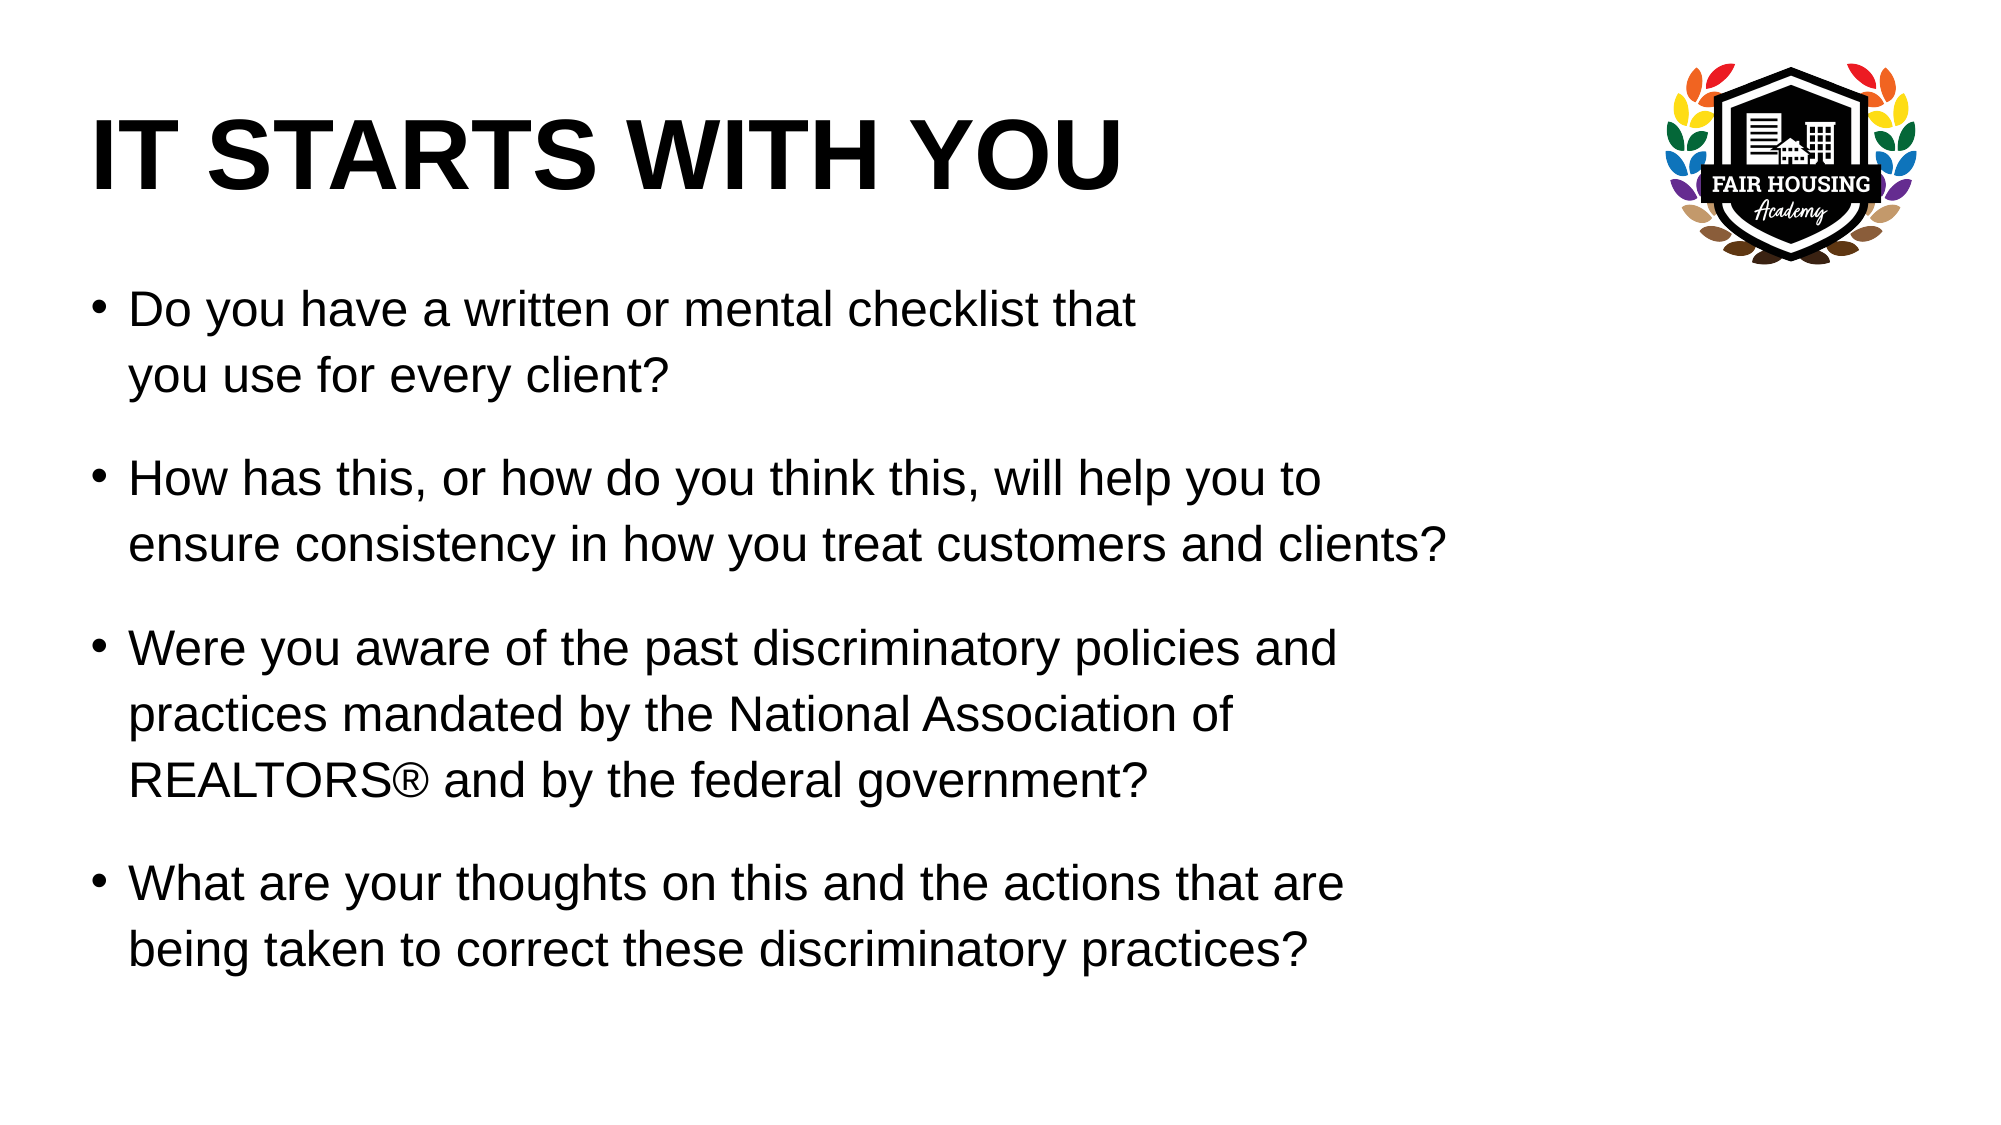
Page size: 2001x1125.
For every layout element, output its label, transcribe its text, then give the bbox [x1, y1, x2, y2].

picture [1659, 57, 1923, 271]
title IT STARTS WITH YOU [90, 90, 1608, 238]
list Do you have a written or mental checklist that you use for every client? How has this, or how do you think this, will help you to ensure consistency in how you treat customers and clients? Were you aware of the past discriminatory policies and practices mandated by the National Association of REALTORS® and by the federal government? What are your thoughts on this and the actions that are being taken to correct these discriminatory practices? [90, 270, 1456, 1036]
